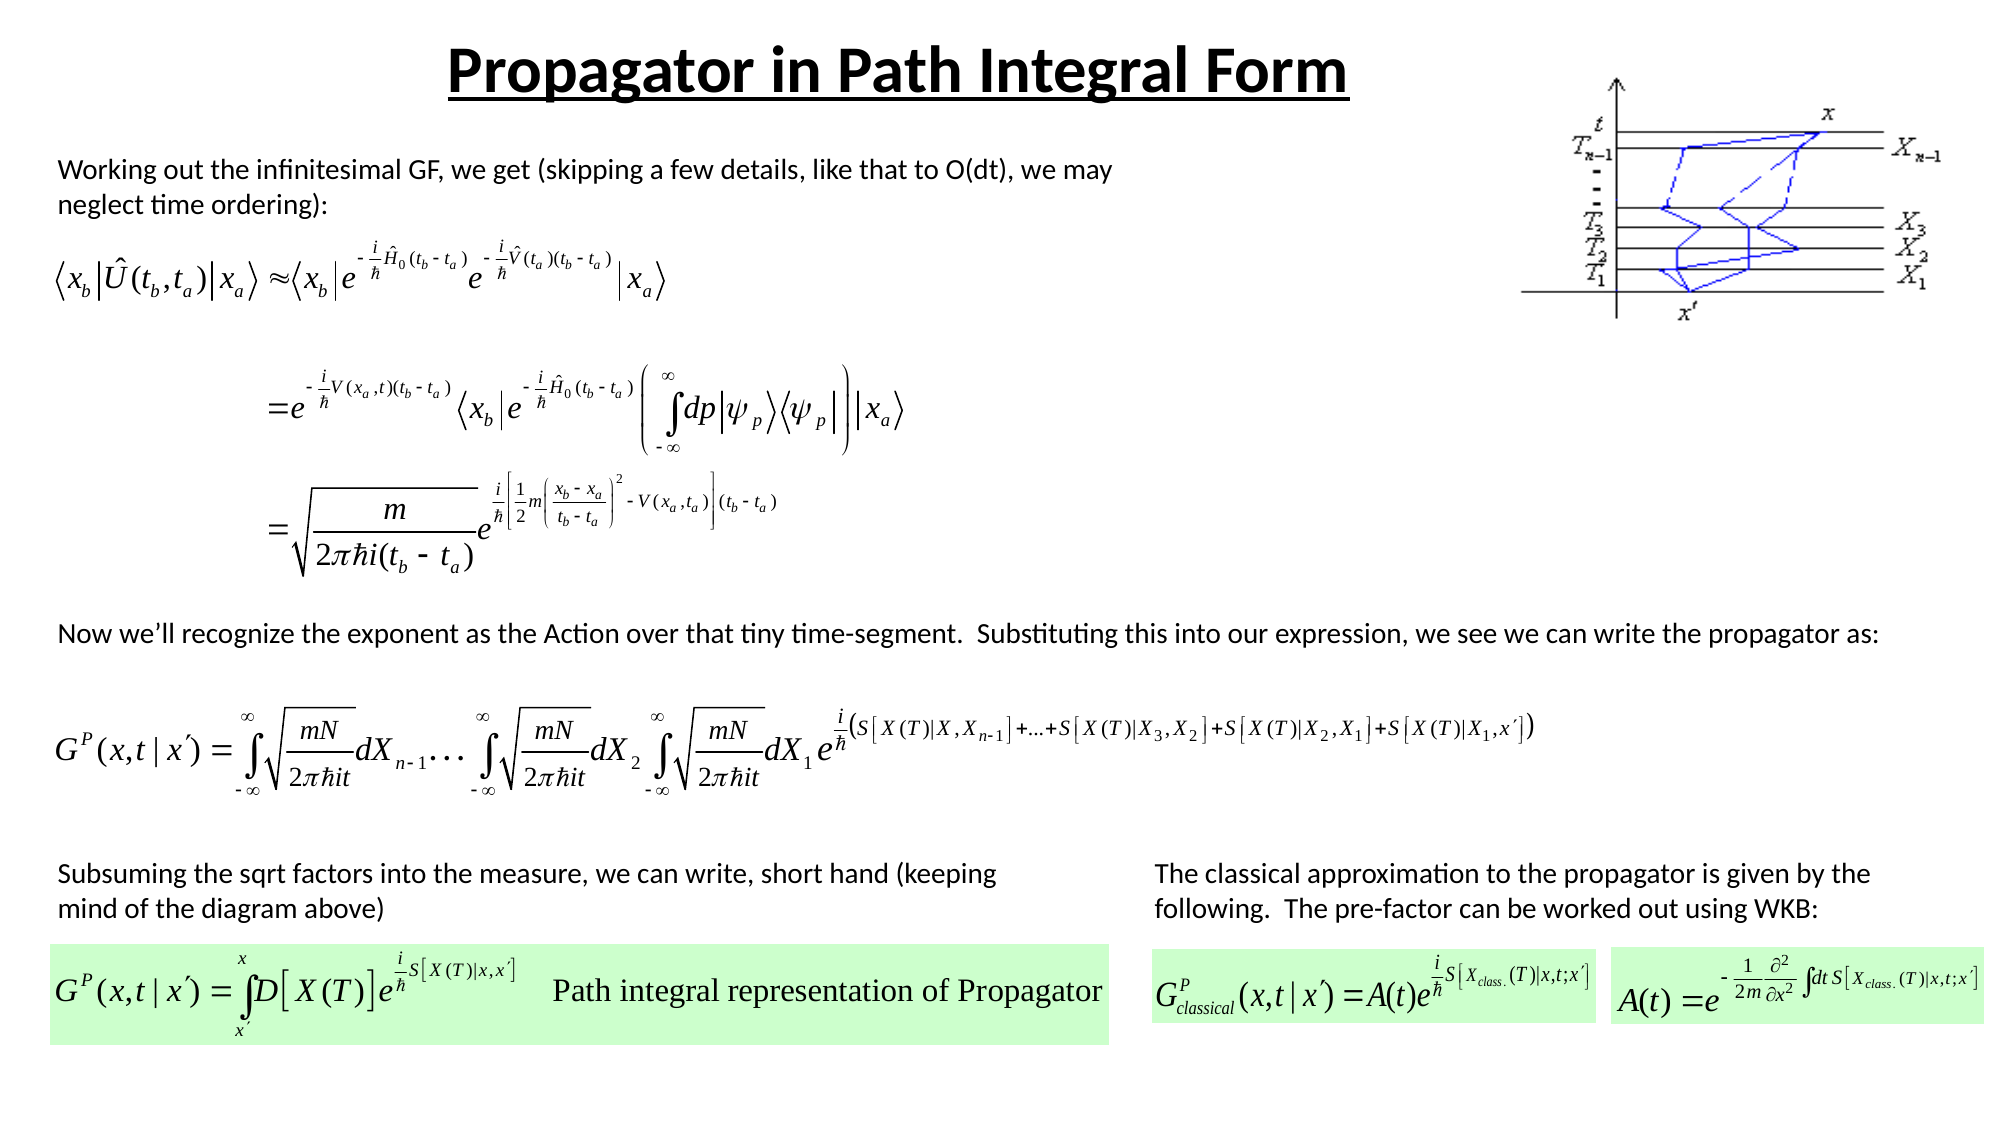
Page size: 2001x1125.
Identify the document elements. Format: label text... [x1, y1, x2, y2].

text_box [1611, 946, 1984, 1024]
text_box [50, 699, 1538, 802]
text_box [50, 944, 1109, 1046]
text_box Now we’ll recognize the exponent as the Action over that tiny time-segment. Substituting this into our expression, we see we can write the propagator as: [42, 606, 1938, 657]
text_box Propagator in Path Integral Form [432, 18, 1432, 114]
text_box Working out the infinitesimal GF, we get (skipping a few details, like that to O(dt), we may neglect time ordering): [42, 142, 1182, 228]
text_box The classical approximation to the propagator is given by the following. The pre-factor can be worked out using WKB: [1139, 846, 1938, 932]
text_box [1151, 949, 1596, 1023]
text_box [1499, 33, 1958, 377]
text_box Subsuming the sqrt factors into the measure, we can write, short hand (keeping mind of the diagram above) [42, 846, 1067, 932]
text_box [50, 232, 911, 583]
